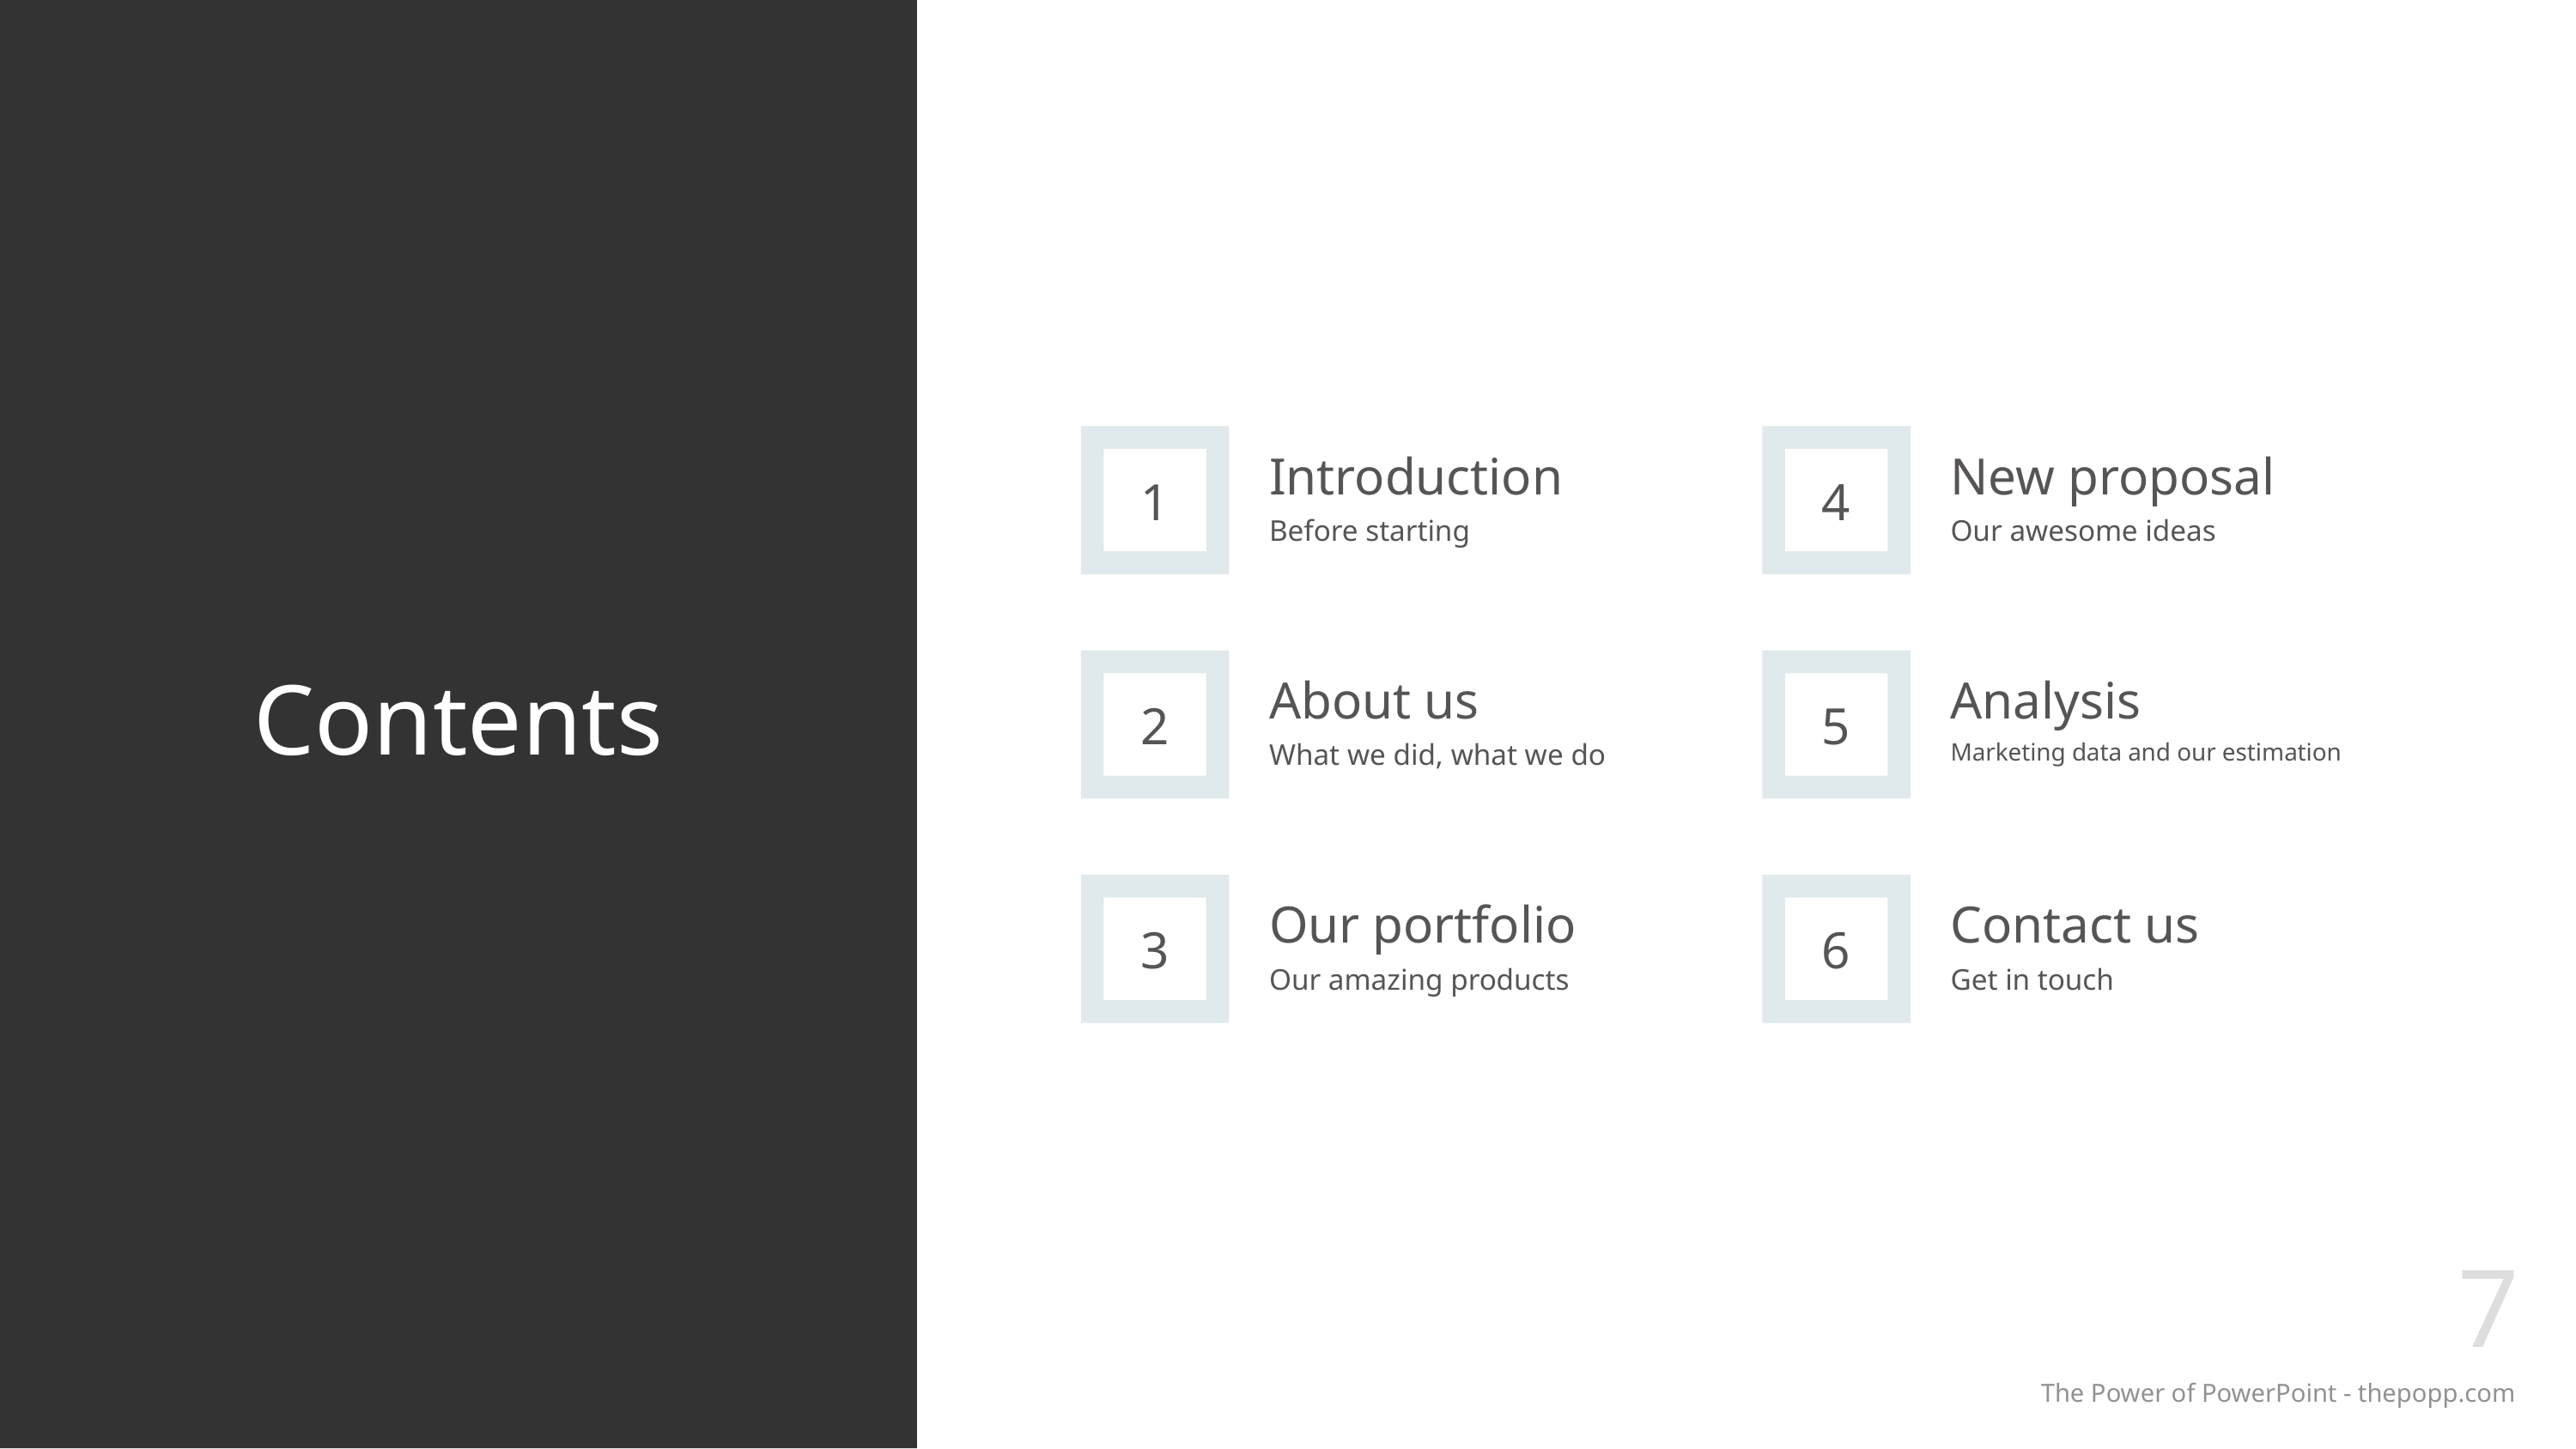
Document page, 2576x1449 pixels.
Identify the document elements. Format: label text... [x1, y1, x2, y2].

list What we did, what we do [1256, 736, 1698, 779]
list Our awesome ideas [1937, 512, 2379, 555]
list Marketing data and our estimation [1937, 736, 2379, 779]
list 6 [1785, 884, 1887, 1014]
footer The Power of PowerPoint - thepopp.com [1573, 1354, 2529, 1432]
list 2 [1103, 660, 1206, 789]
list Our amazing products [1256, 961, 1698, 1003]
list Before starting [1256, 512, 1698, 555]
list New proposal [1937, 426, 2379, 512]
list About us [1256, 650, 1698, 736]
title Contents [82, 512, 835, 937]
list 1 [1103, 436, 1206, 565]
slide_number 7 [2150, 1250, 2532, 1393]
list Get in touch [1937, 961, 2379, 1003]
list Our portfolio [1256, 875, 1698, 961]
list Analysis [1937, 650, 2379, 736]
list Contact us [1937, 875, 2379, 961]
list 5 [1785, 660, 1887, 789]
list 3 [1103, 884, 1206, 1014]
list Introduction [1256, 426, 1698, 512]
list 4 [1785, 436, 1887, 565]
